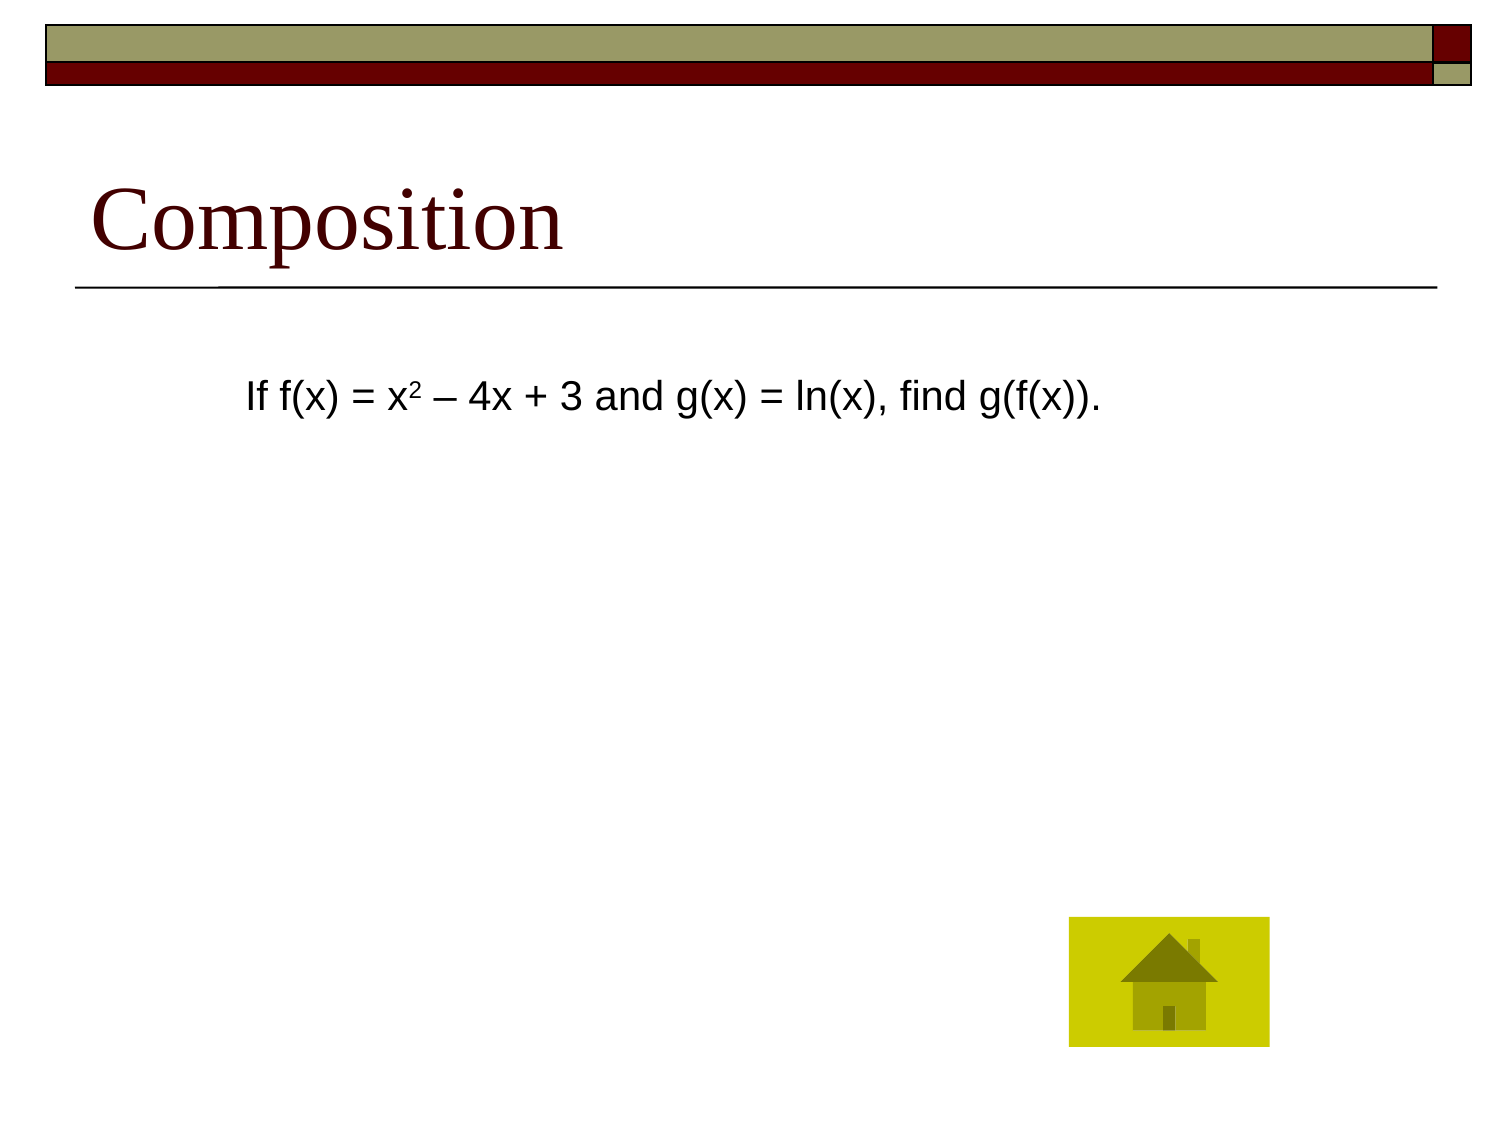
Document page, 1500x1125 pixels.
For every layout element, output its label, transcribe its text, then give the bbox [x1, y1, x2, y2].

title Composition [74, 87, 1426, 276]
text_box [1068, 916, 1270, 1047]
text_box If f(x) = x2 – 4x + 3 and g(x) = ln(x), find g(f(x)). [230, 361, 1341, 427]
